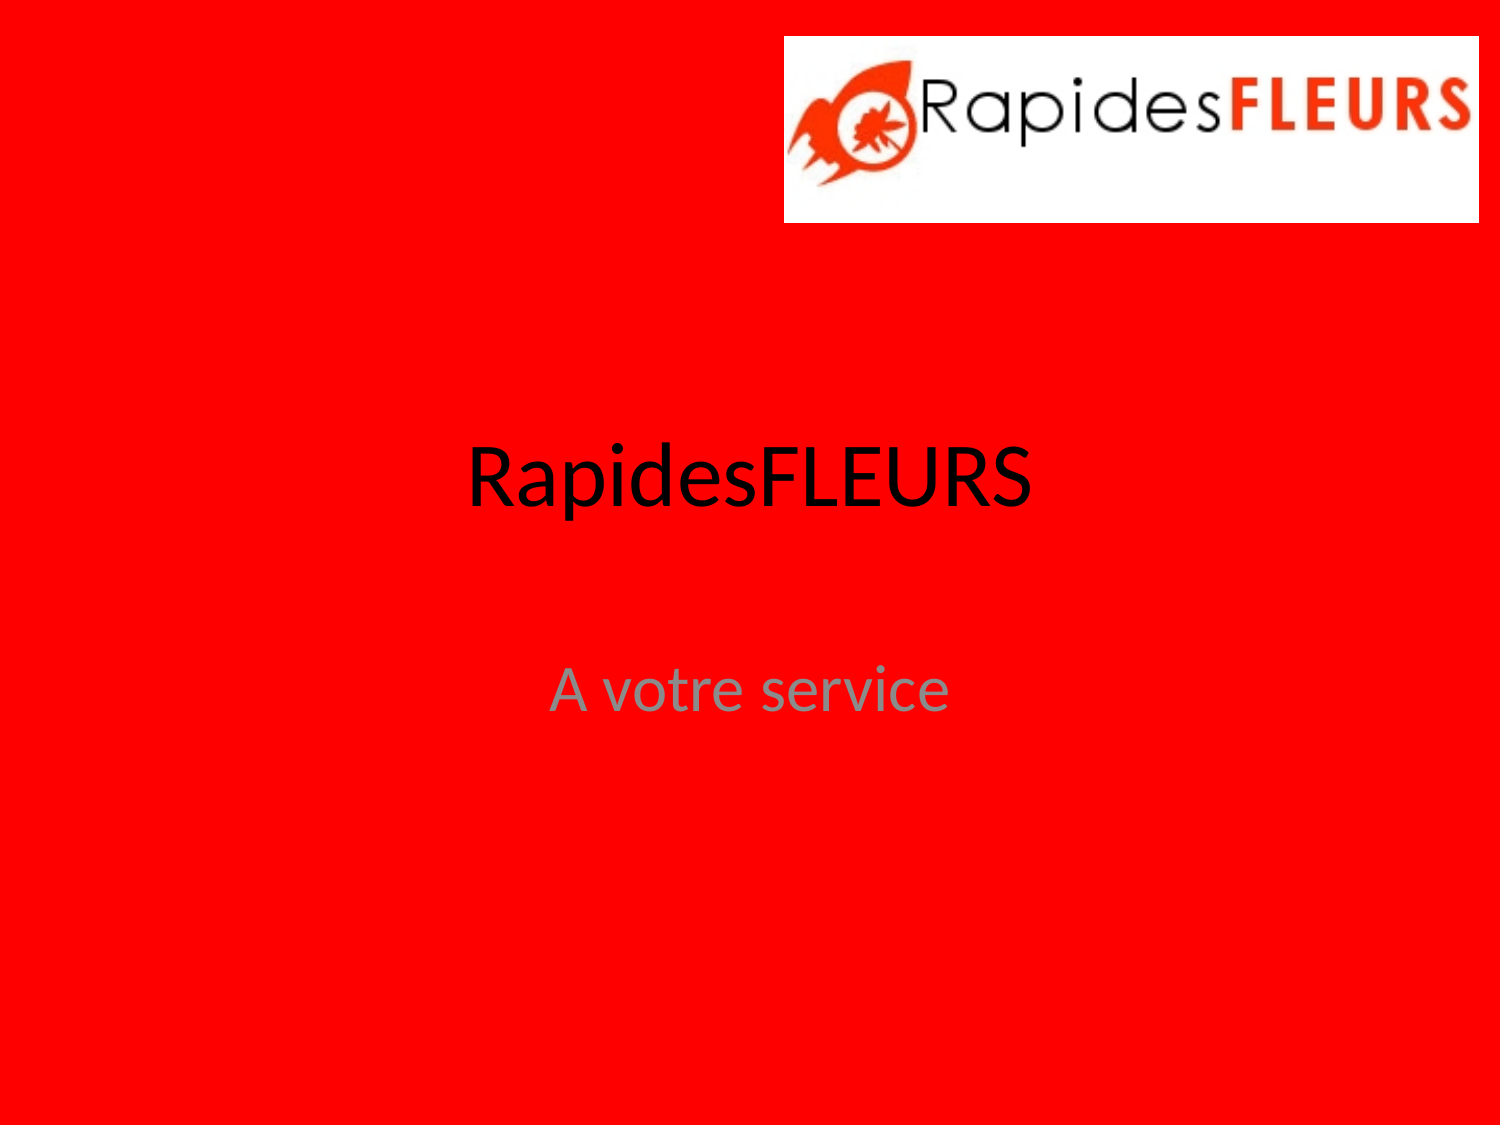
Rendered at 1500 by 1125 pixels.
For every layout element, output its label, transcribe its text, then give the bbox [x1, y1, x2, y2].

title RapidesFLEURS [112, 349, 1388, 591]
picture [784, 36, 1479, 223]
subtitle A votre service [225, 637, 1275, 925]
